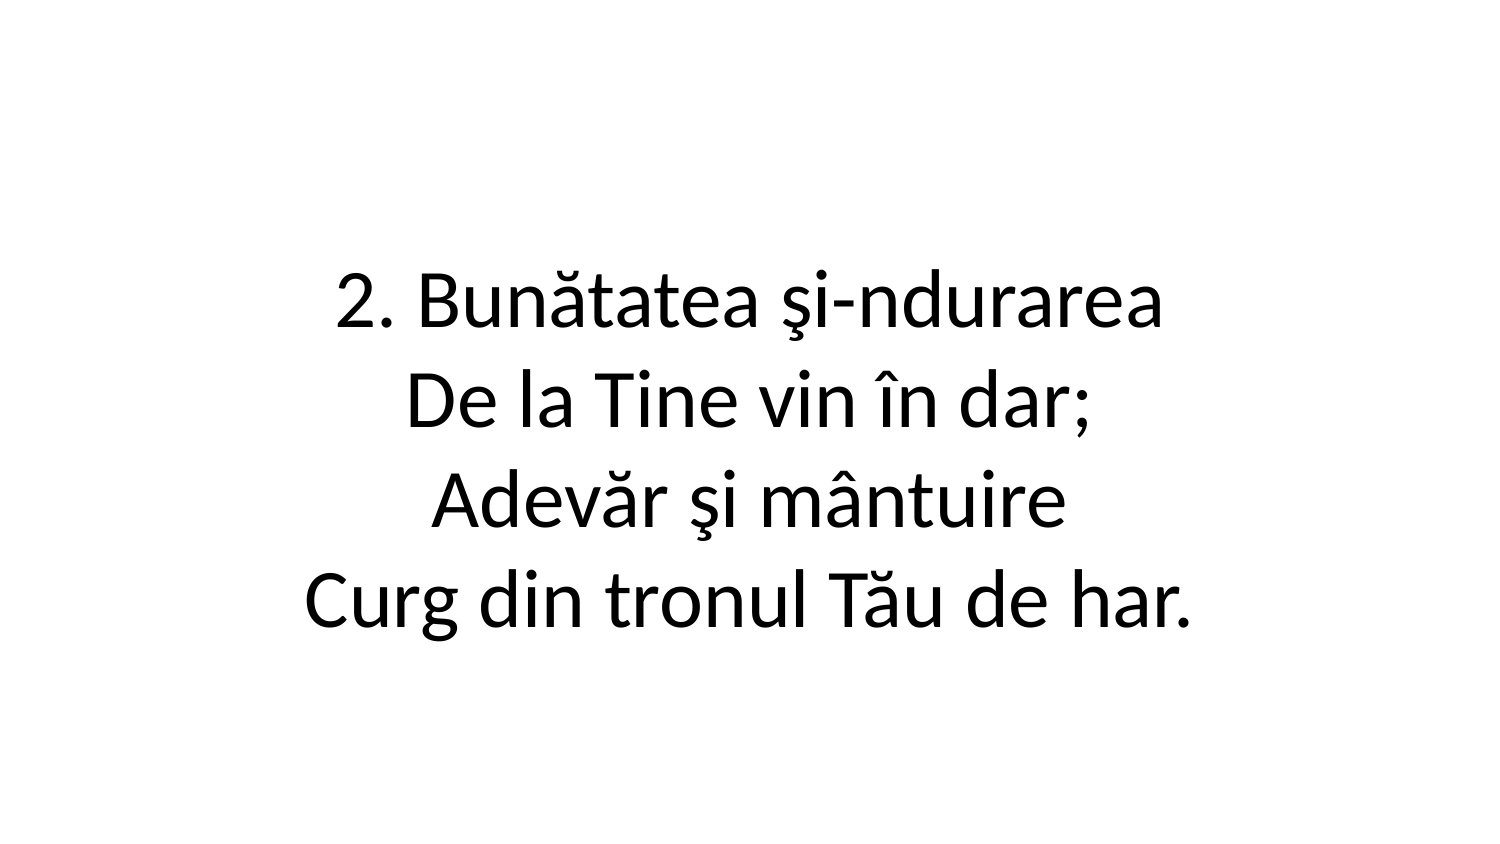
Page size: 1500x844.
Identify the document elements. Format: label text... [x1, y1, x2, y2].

text_box 2. Bunătatea şi-ndurarea De la Tine vin în dar; Adevăr şi mântuire Curg din tronul Tău de har. [289, 192, 1211, 652]
